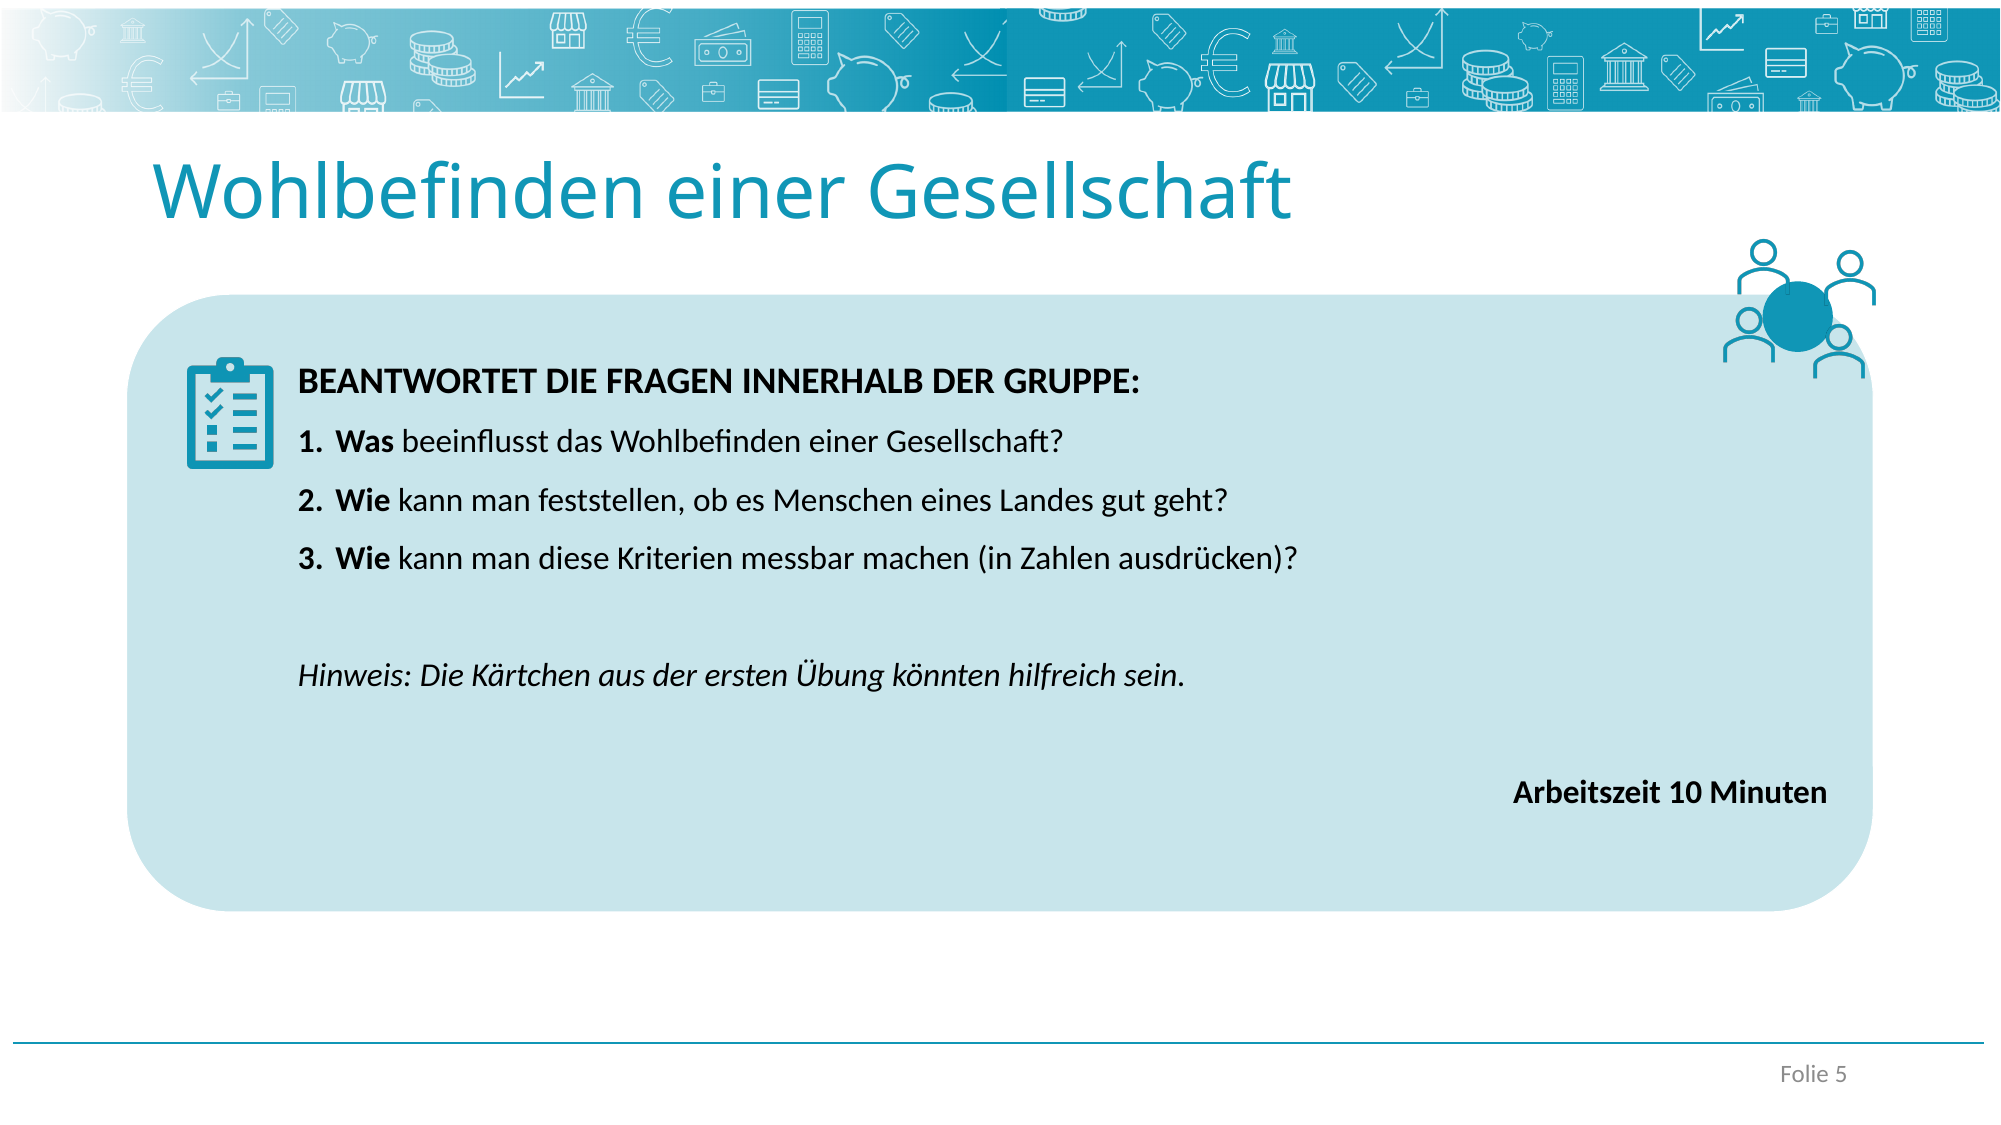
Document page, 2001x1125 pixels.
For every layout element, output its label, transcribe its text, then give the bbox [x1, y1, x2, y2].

picture [1, 8, 964, 112]
picture [163, 345, 297, 480]
picture [1801, 240, 1887, 388]
picture [1712, 229, 1801, 372]
picture [970, 99, 974, 109]
title Wohlbefinden einer Gesellschaft [137, 111, 1863, 278]
text_box [1786, 281, 1813, 352]
slide_number 5 [1412, 1042, 1863, 1103]
text_box Beantwortet die Fragen innerhalb der Gruppe: Was beeinflusst das Wohlbefinden einer Gesellschaft? Wie kann man feststellen, ob es Menschen eines Landes gut geht? Wie kann man diese Kriterien messbar machen (in Zahlen ausdrücken)? Hinweis: Die Kärtchen aus der ersten Übung könnten hilfreich sein. Arbeitszeit 10 Minuten [126, 293, 1874, 913]
picture [1006, 8, 2001, 112]
